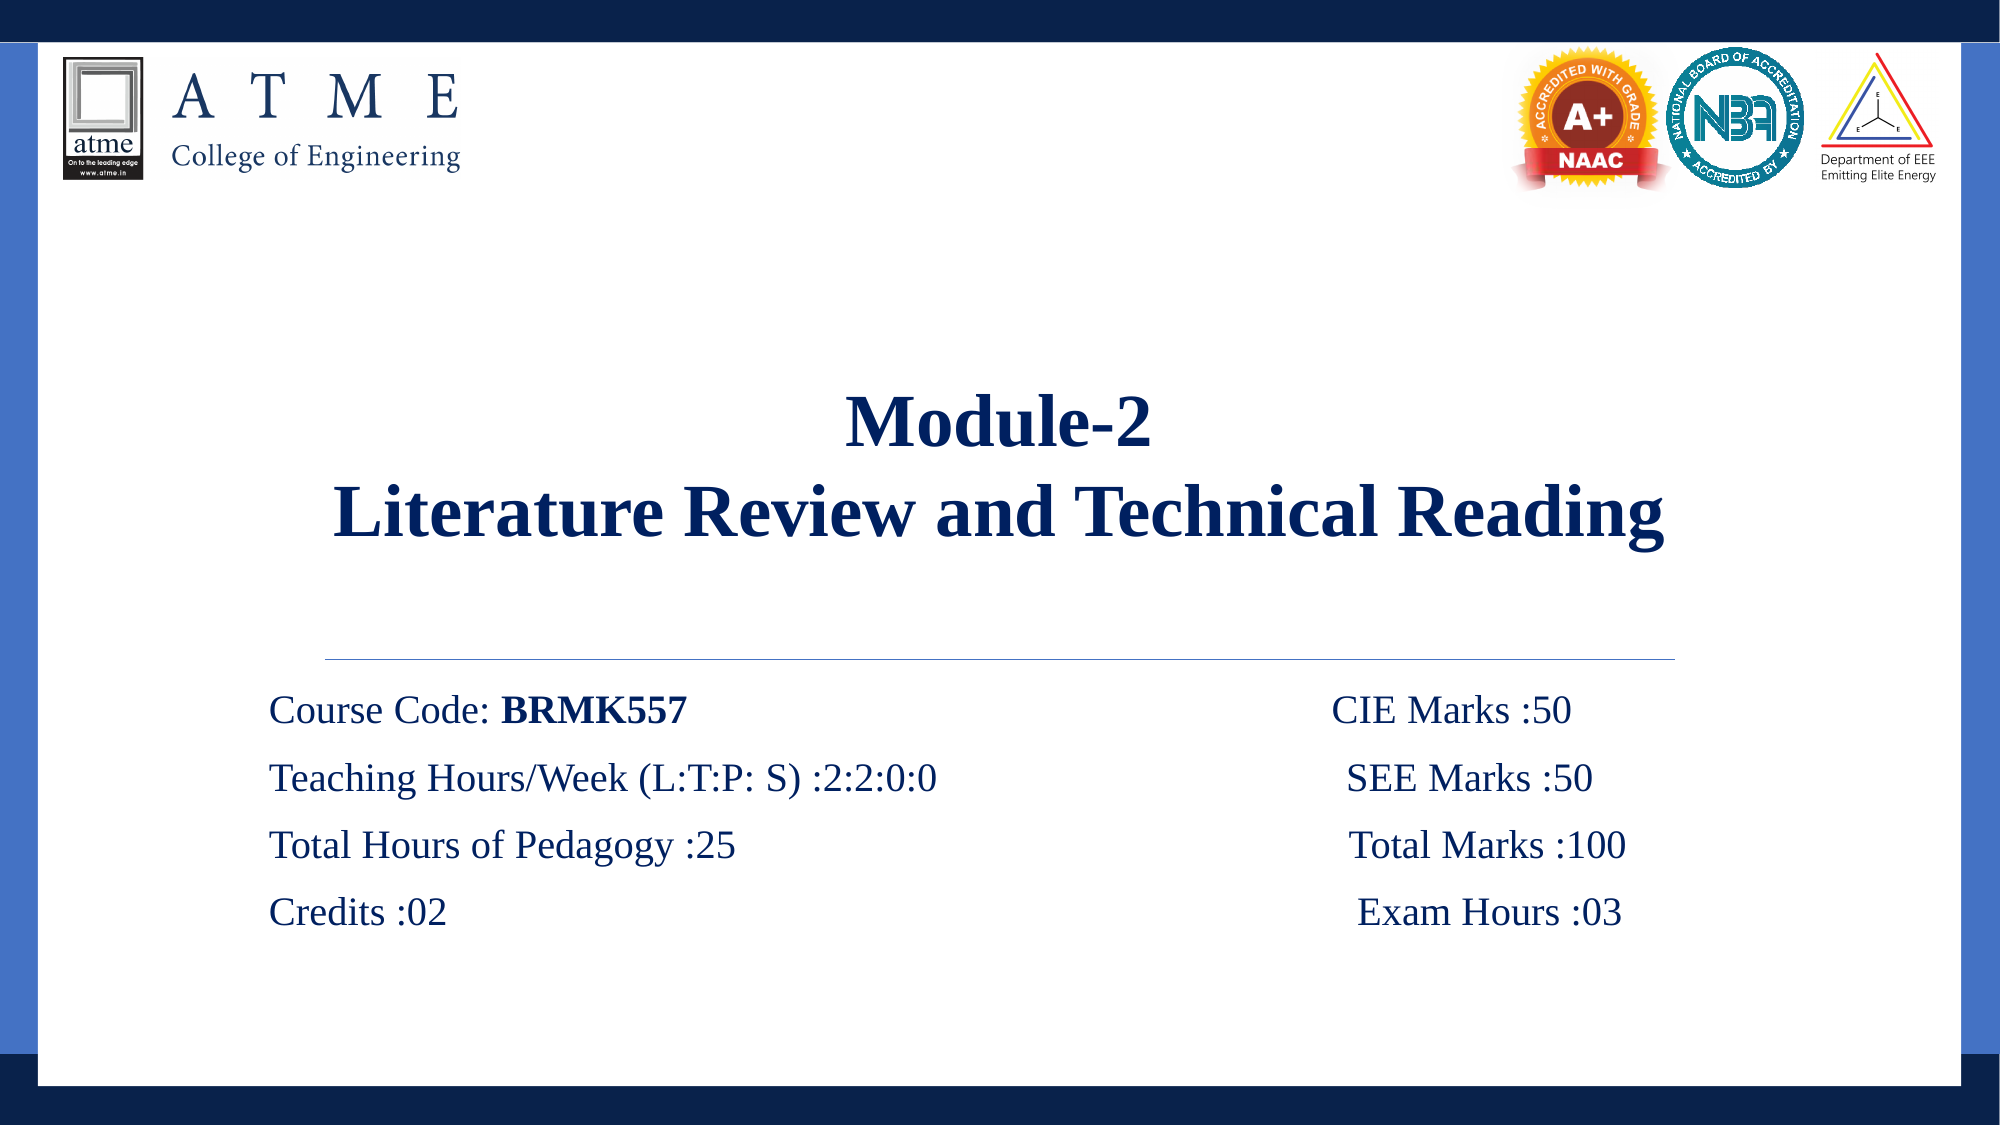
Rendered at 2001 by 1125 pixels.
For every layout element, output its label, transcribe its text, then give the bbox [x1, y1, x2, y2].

picture [0, 0, 2000, 43]
picture [1666, 47, 1804, 188]
text_box Module-2 Literature Review and Technical Reading [254, 363, 1745, 649]
picture [1815, 49, 1939, 184]
picture [1531, 60, 1651, 180]
list Course Code: BRMK557 CIE Marks :50 Teaching Hours/Week (L:T:P: S) :2:2:0:0 SEE Marks :50 Total Hours of Pedagogy :25 Total Marks :100 Credits :02 Exam Hours :03 [254, 681, 1745, 1043]
picture [63, 57, 461, 180]
picture [0, 1054, 2000, 1125]
